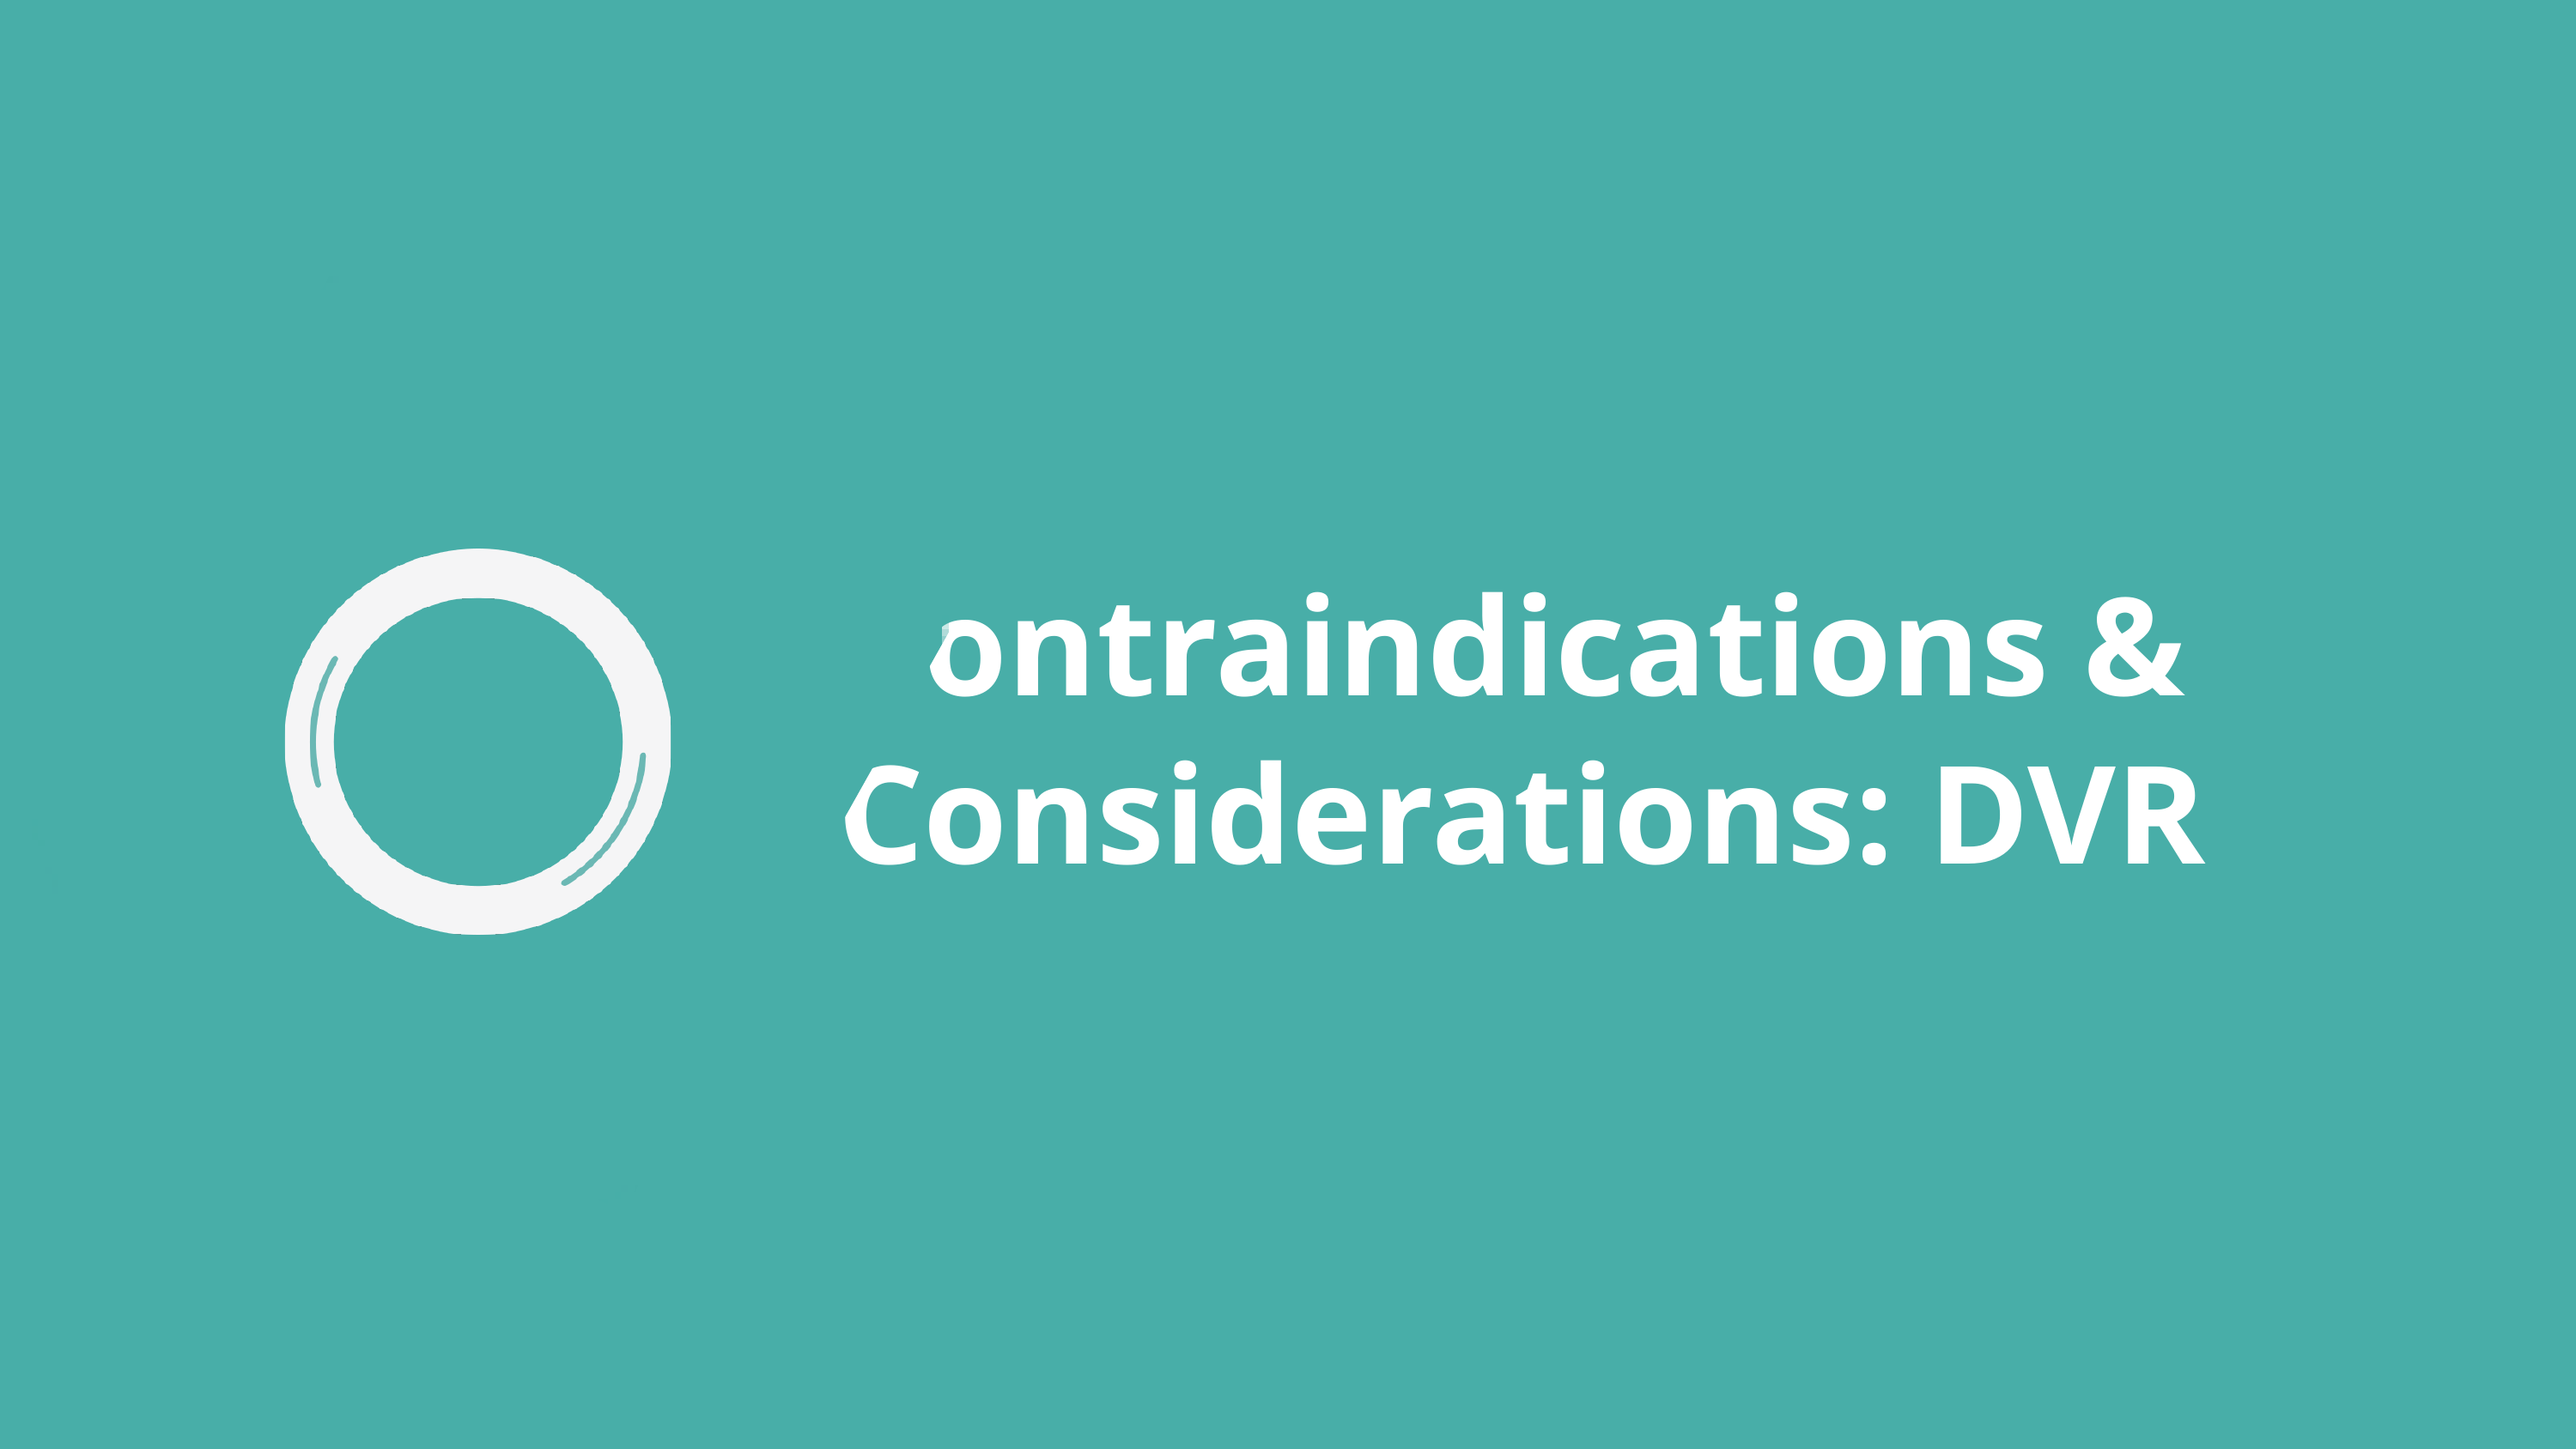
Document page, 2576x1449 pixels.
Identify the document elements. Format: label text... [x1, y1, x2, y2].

text_box Contraindications & Considerations: DVR [960, 554, 2380, 891]
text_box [0, 270, 957, 1214]
